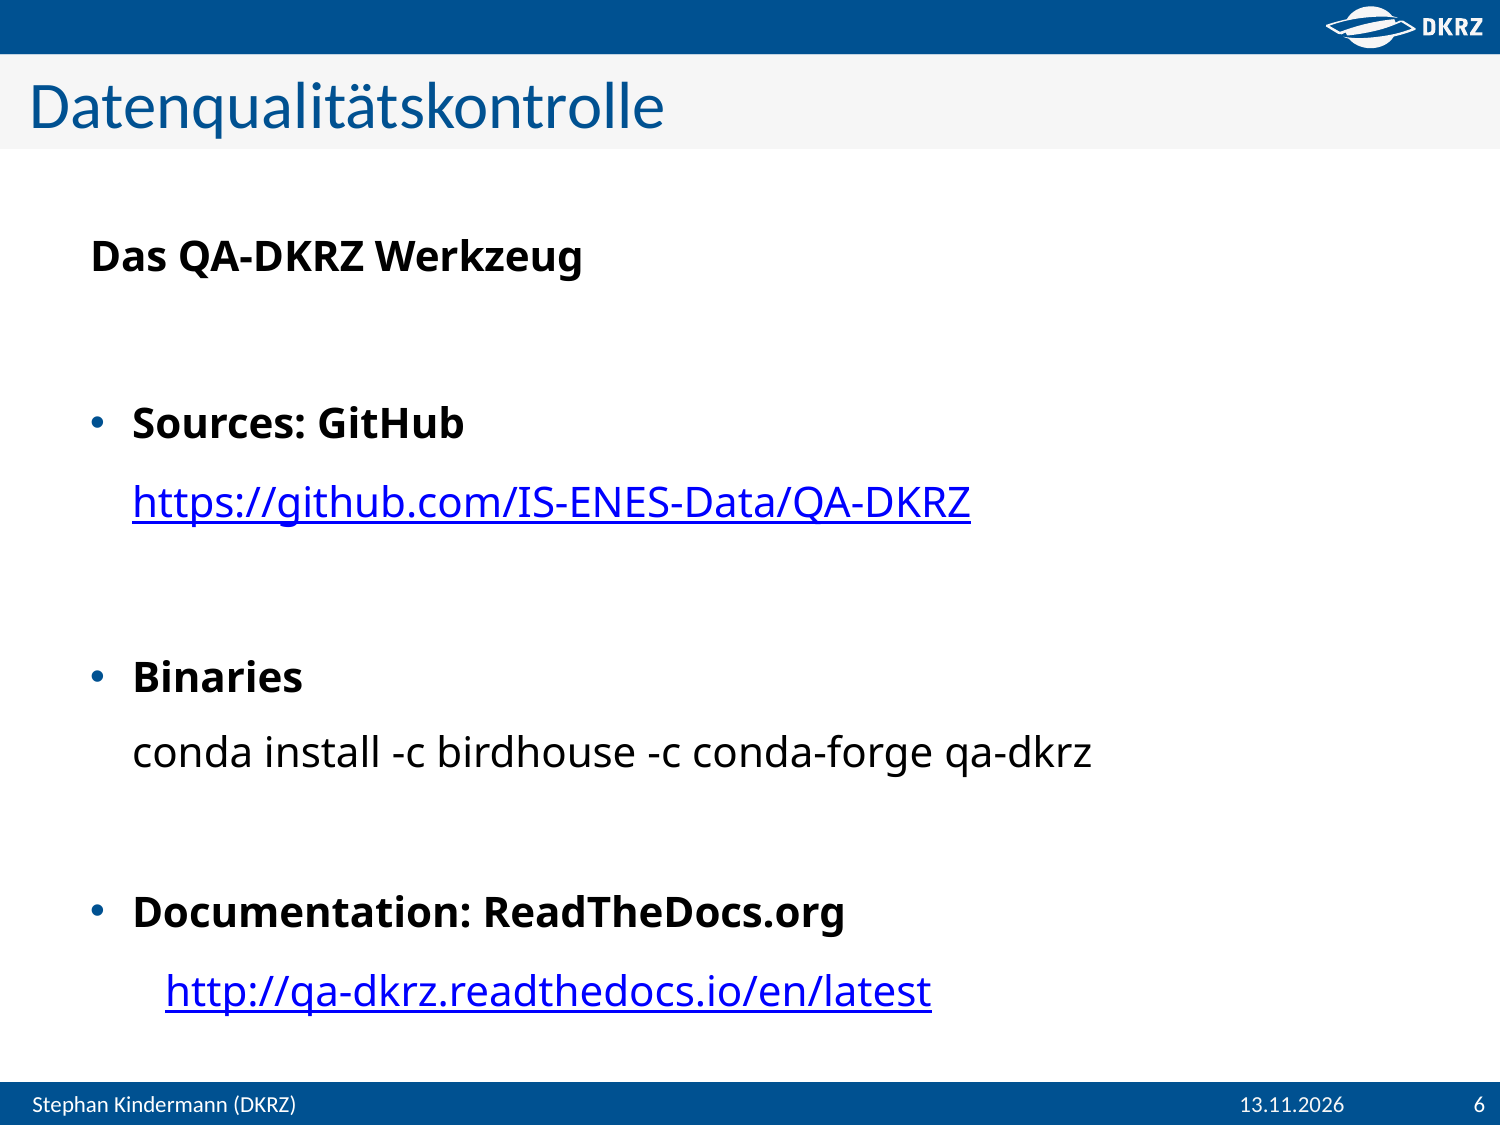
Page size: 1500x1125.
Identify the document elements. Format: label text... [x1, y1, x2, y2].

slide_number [1187, 1082, 1360, 1125]
title Datenqualitätskontrolle [0, 54, 1500, 149]
slide_number 6 [1376, 1082, 1500, 1125]
list Das QA-DKRZ Werkzeug Sources: GitHub https://github.com/IS-ENES-Data/QA-DKRZ Binaries conda install -c birdhouse -c conda-forge qa-dkrz Documentation: ReadTheDocs.org http://qa-dkrz.readthedocs.io/en/latest [75, 196, 1425, 1035]
